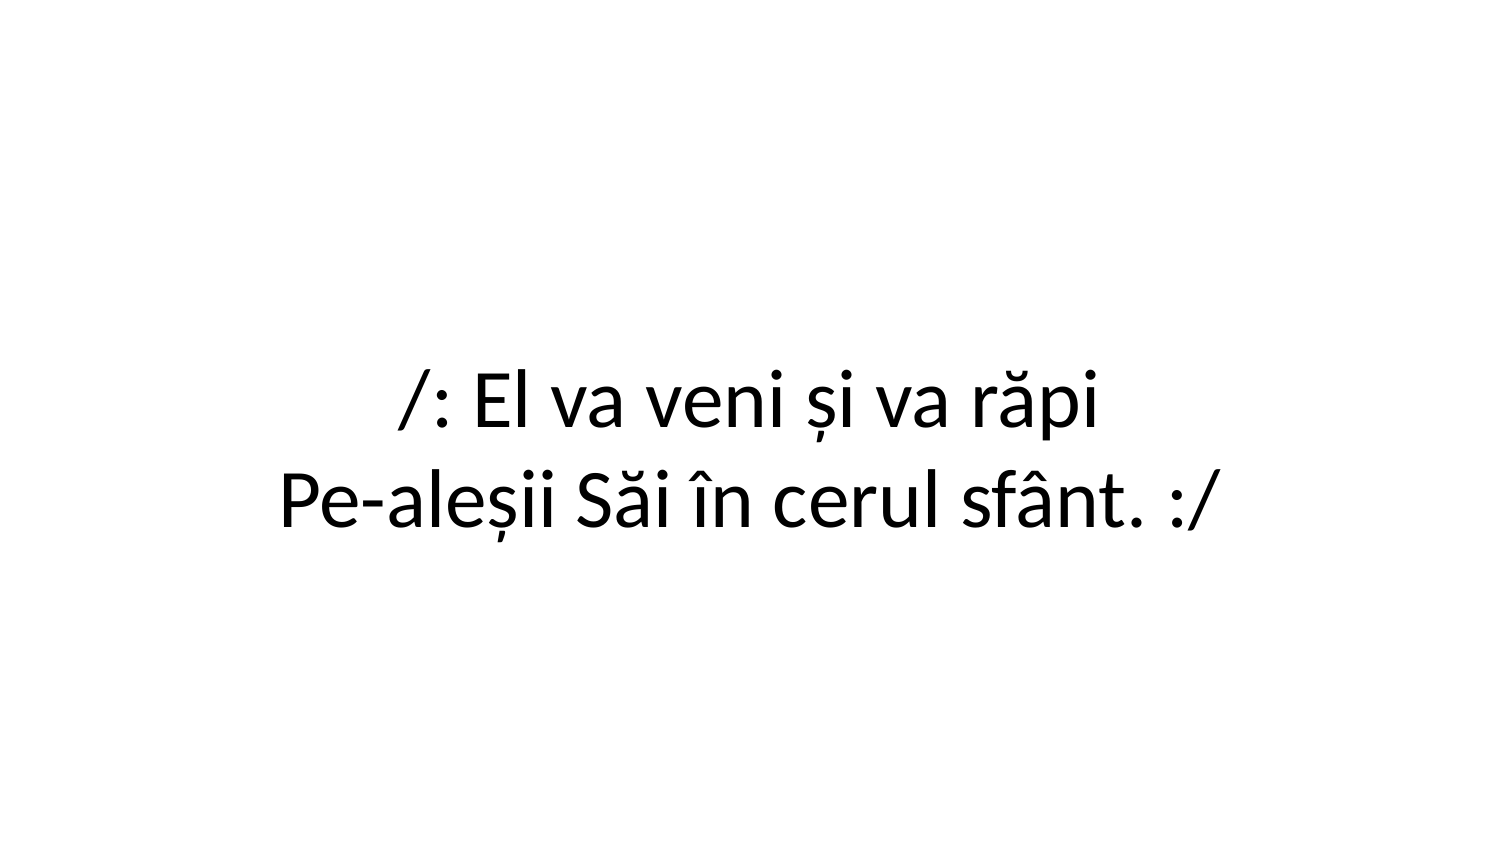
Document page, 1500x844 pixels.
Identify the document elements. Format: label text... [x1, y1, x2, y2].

text_box /: El va veni și va răpi Pe-aleșii Săi în cerul sfânt. :/ [263, 292, 1237, 552]
